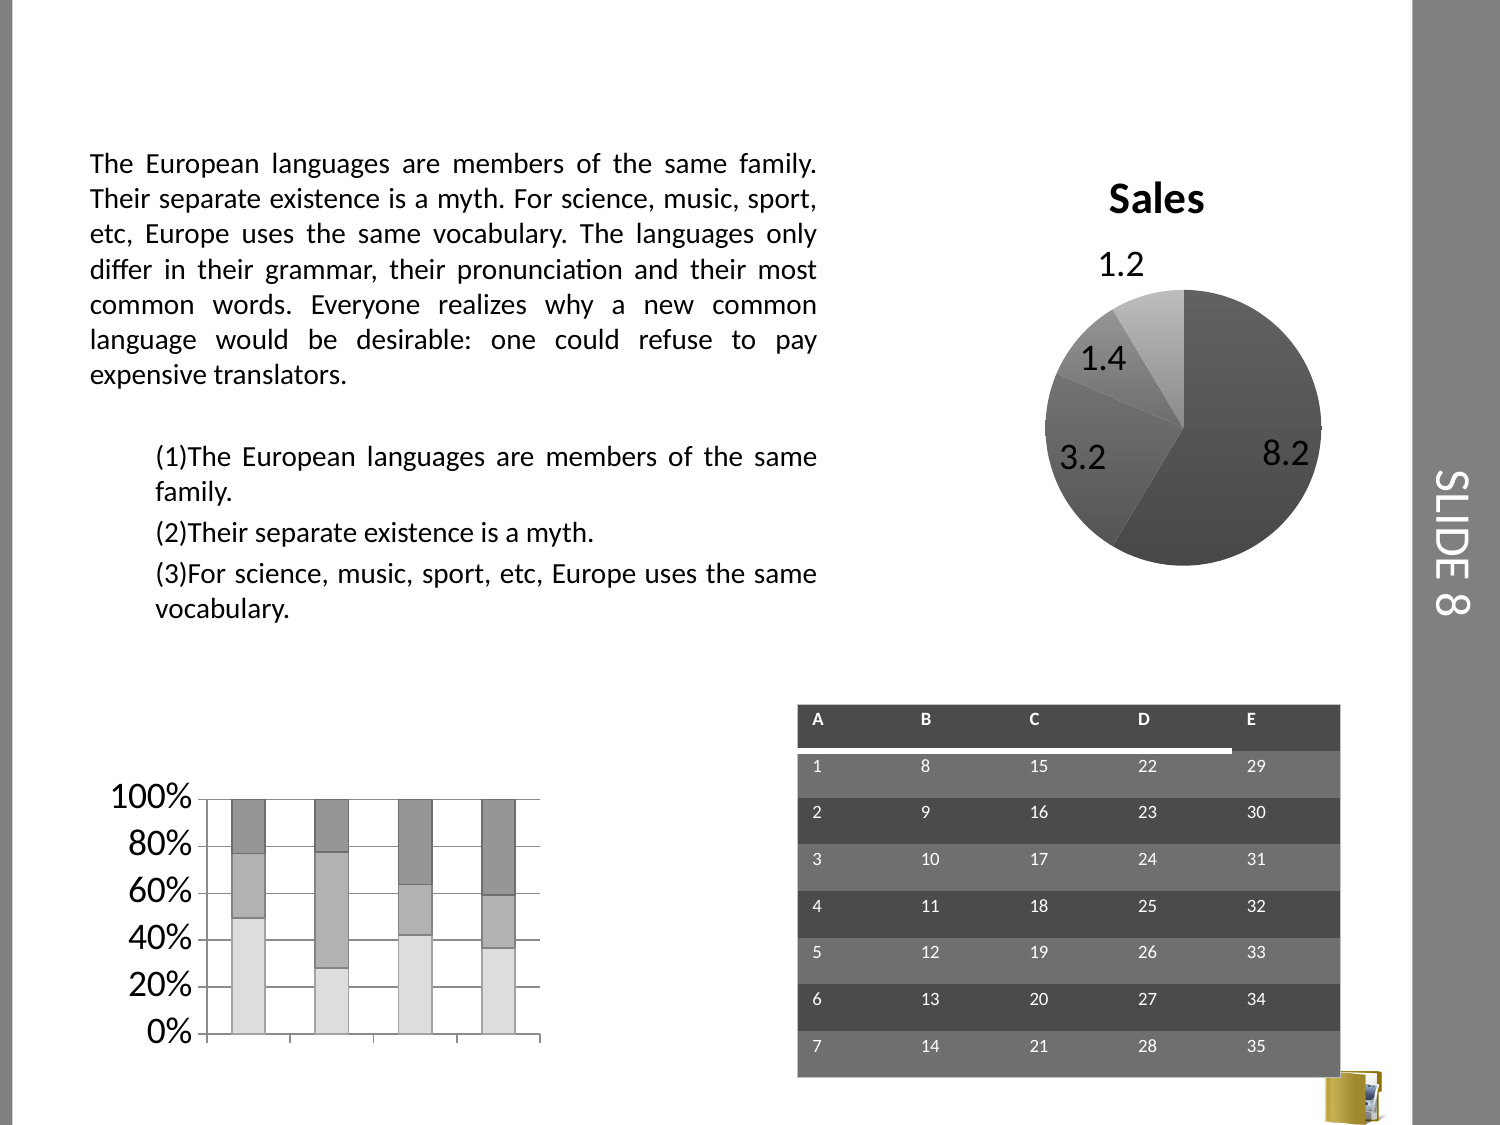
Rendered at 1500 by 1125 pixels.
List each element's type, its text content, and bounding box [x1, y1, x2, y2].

table_cell 3 [798, 844, 906, 891]
table_cell 21 [1015, 1031, 1123, 1077]
table_cell 32 [1232, 891, 1340, 938]
table_cell 9 [906, 798, 1015, 844]
table_cell 19 [1015, 938, 1123, 984]
table_header A [798, 705, 906, 748]
table_cell 11 [906, 891, 1015, 938]
table_cell 14 [906, 1031, 1015, 1077]
table_cell 10 [906, 844, 1015, 891]
table_cell 30 [1232, 798, 1340, 844]
table_cell 27 [1123, 984, 1232, 1031]
table_cell 5 [798, 938, 906, 984]
picture [1316, 1070, 1389, 1125]
table_cell 20 [1015, 984, 1123, 1031]
table_header E [1232, 705, 1340, 751]
table_cell 34 [1232, 984, 1340, 1031]
table_cell 35 [1232, 1031, 1340, 1077]
table_cell 17 [1015, 844, 1123, 891]
table_cell 26 [1123, 938, 1232, 984]
table_cell 18 [1015, 891, 1123, 938]
chart [100, 774, 550, 1059]
table_cell 33 [1232, 938, 1340, 984]
table_cell 1 [798, 754, 906, 798]
table_cell 6 [798, 984, 906, 1031]
table_cell 22 [1123, 754, 1232, 798]
table_cell 4 [798, 891, 906, 938]
table_cell 8 [906, 754, 1015, 798]
table_cell 2 [798, 798, 906, 844]
table_cell 15 [1015, 754, 1123, 798]
table_header D [1123, 705, 1232, 748]
table_cell 23 [1123, 798, 1232, 844]
table_cell 16 [1015, 798, 1123, 844]
table_cell 29 [1232, 751, 1340, 798]
table_cell 28 [1123, 1031, 1232, 1077]
table_cell 7 [798, 1031, 906, 1077]
list The European languages are members of the same family. Their separate existence is a myth. For science, music, sport, etc, Europe uses the same vocabulary. The languages only differ in their grammar, their pronunciation and their most common words. Everyone realizes why a new common language would be desirable: one could refuse to pay expensive translators. The European languages are members of the same family. Their separate existence is a myth. For science, music, sport, etc, Europe uses the same vocabulary. [75, 137, 833, 1005]
table_cell 25 [1123, 891, 1232, 938]
table_header C [1015, 705, 1123, 748]
table_header B [906, 705, 1015, 748]
table_cell 13 [906, 984, 1015, 1031]
chart [856, 148, 1459, 575]
table_cell 12 [906, 938, 1015, 984]
table_cell 24 [1123, 844, 1232, 891]
title Slide 8 [1412, 62, 1500, 1025]
table_cell 31 [1232, 844, 1340, 891]
